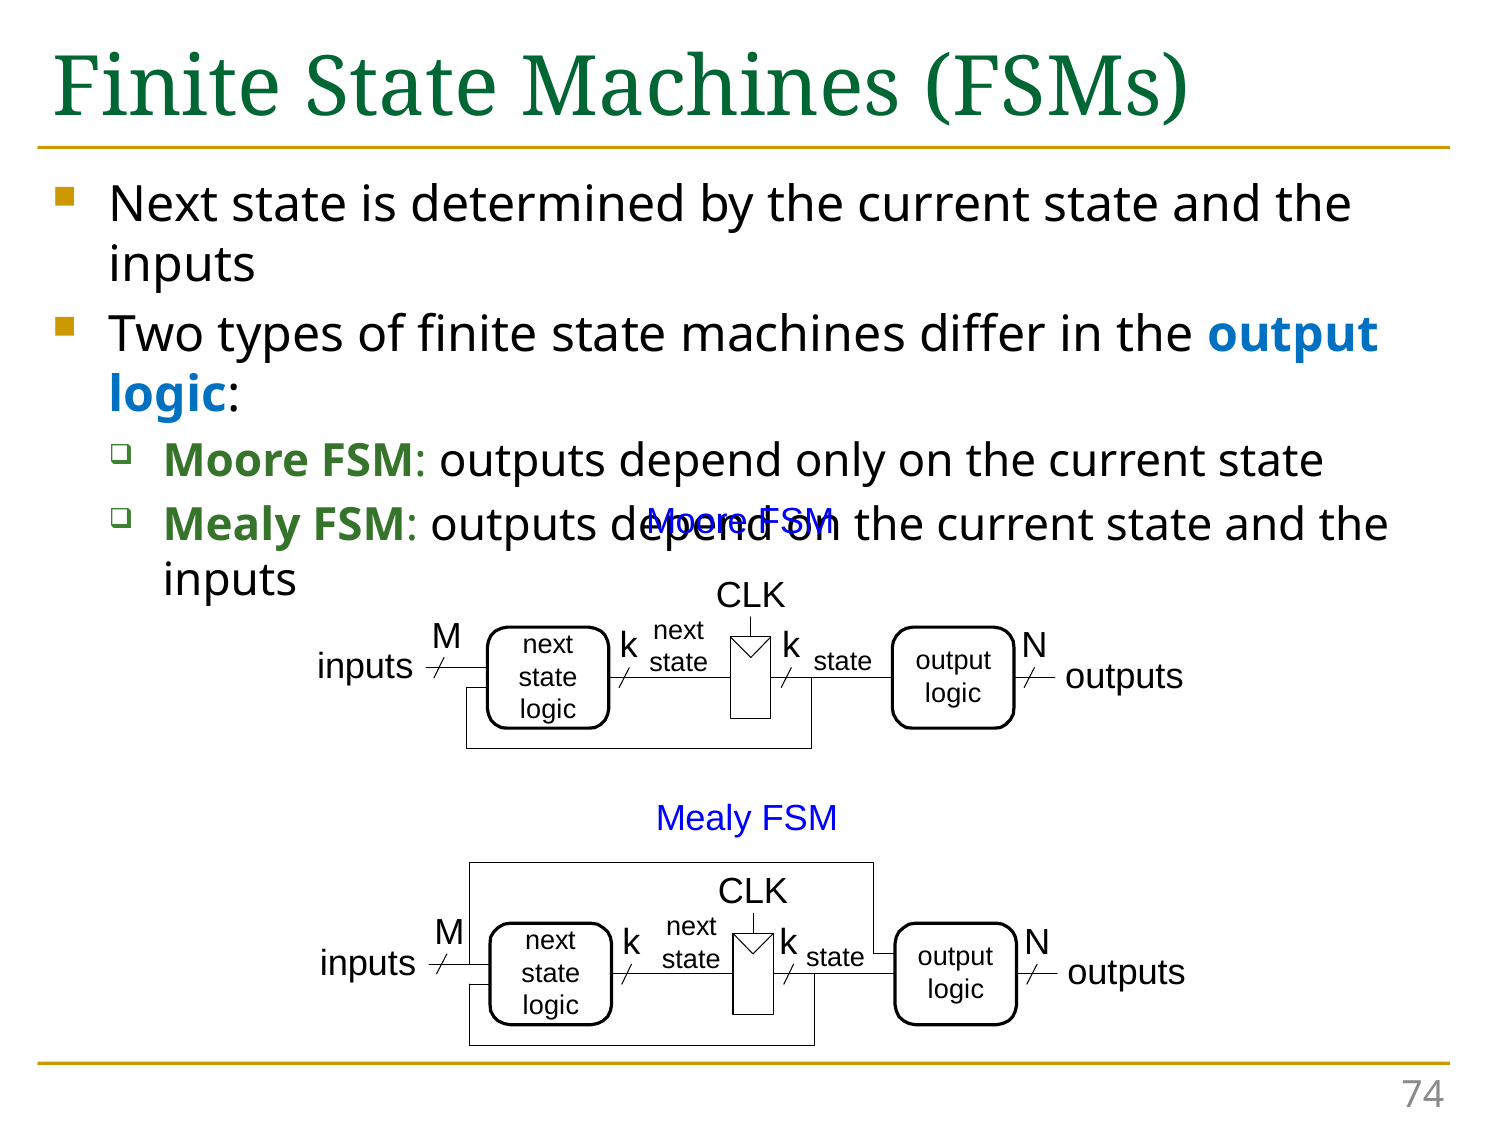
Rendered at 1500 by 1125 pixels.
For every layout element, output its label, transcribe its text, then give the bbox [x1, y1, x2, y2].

list Next state is determined by the current state and the inputs Two types of finite state machines differ in the output logic: Moore FSM: outputs depend only on the current state Mealy FSM: outputs depend on the current state and the inputs [37, 163, 1450, 1016]
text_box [287, 477, 1213, 1051]
title Finite State Machines (FSMs) [37, 24, 1450, 163]
slide_number 74 [1121, 1066, 1460, 1125]
